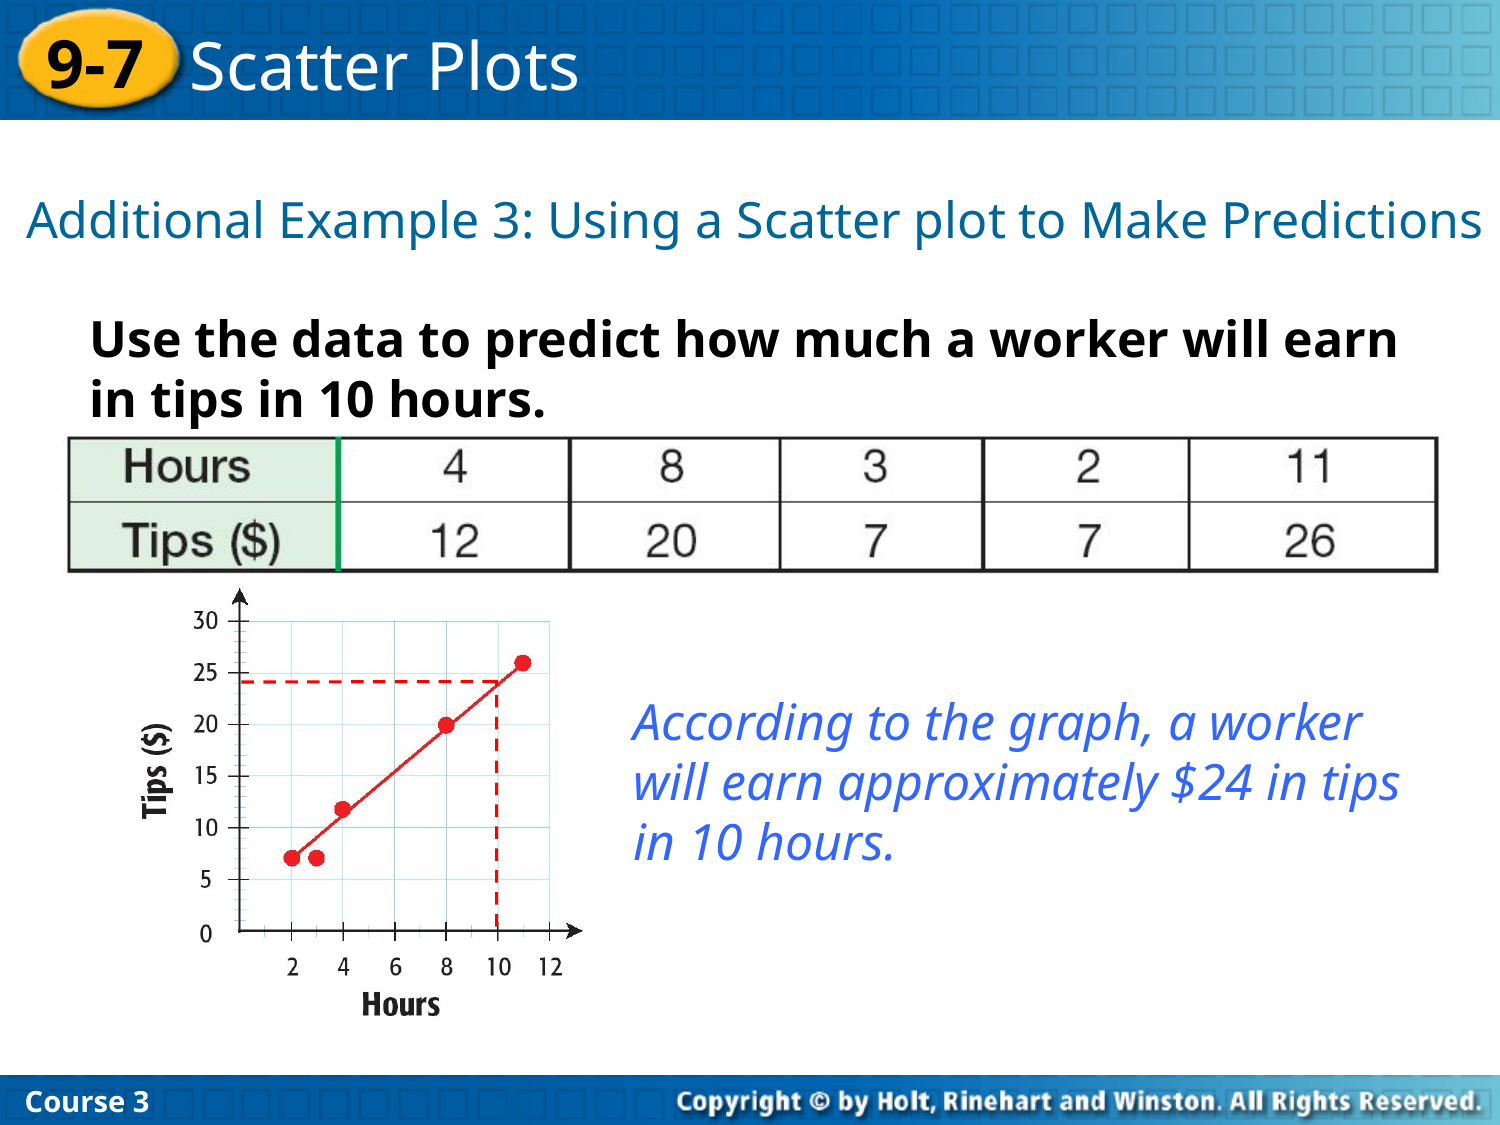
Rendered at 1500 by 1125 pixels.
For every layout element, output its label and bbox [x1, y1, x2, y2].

picture [136, 584, 585, 1022]
picture [61, 434, 1443, 576]
text_box [0, 0, 1500, 1125]
